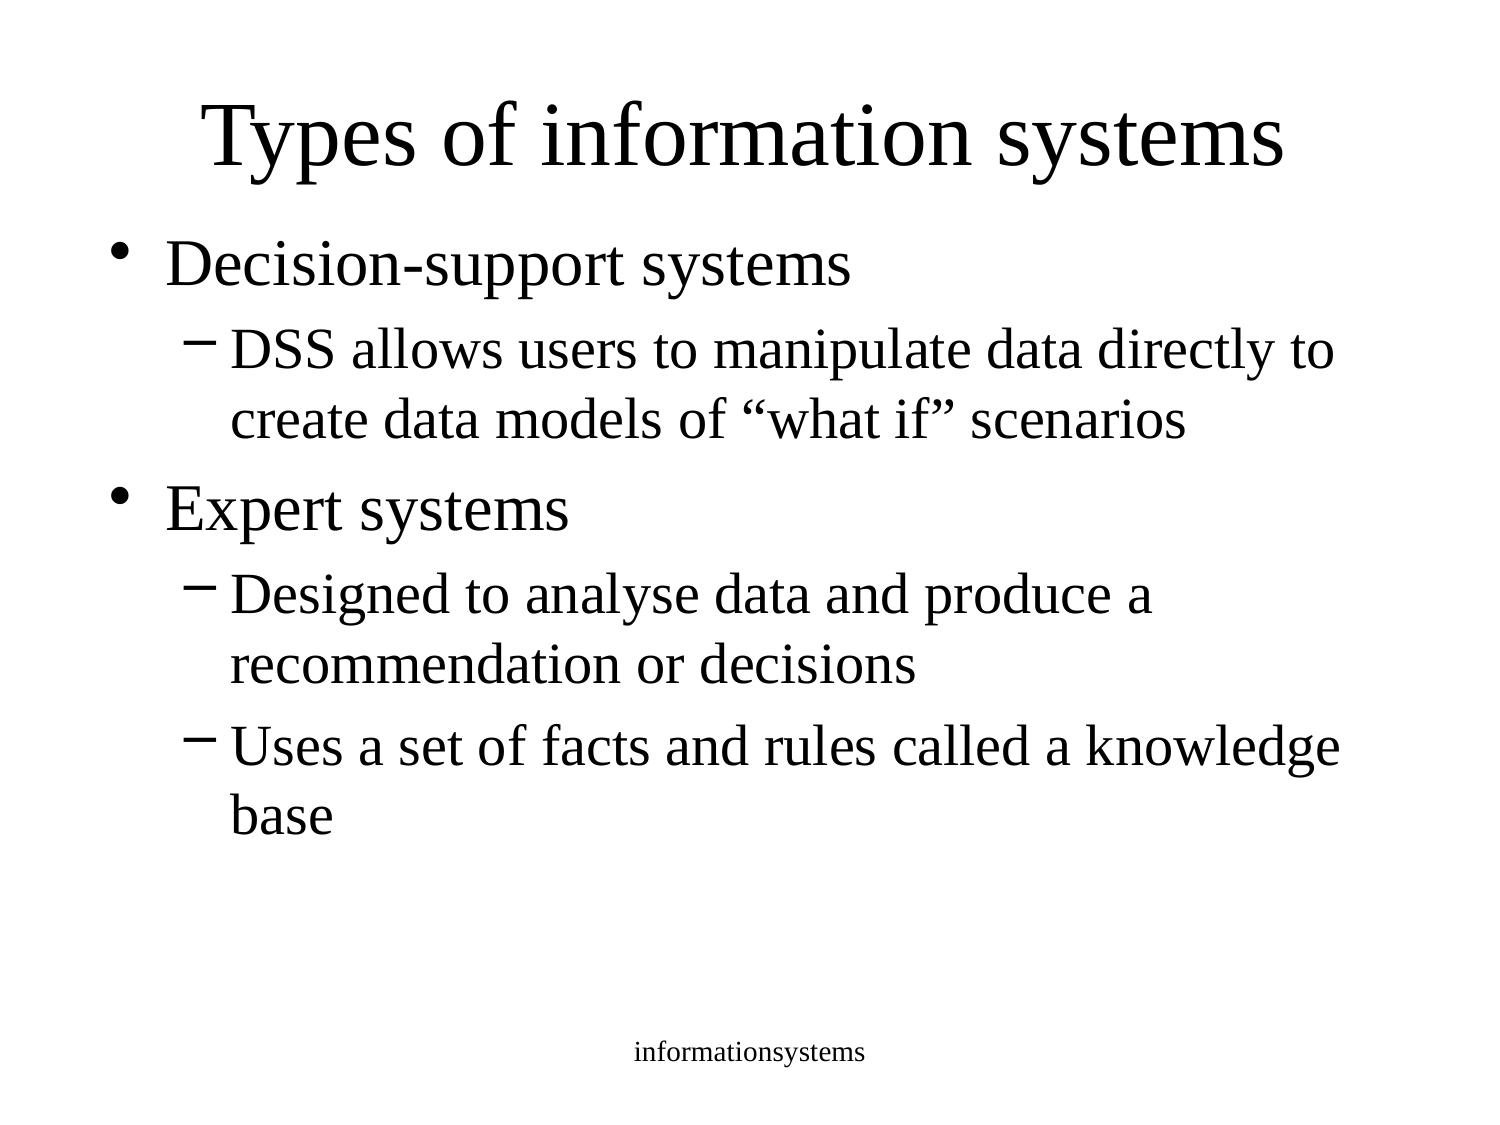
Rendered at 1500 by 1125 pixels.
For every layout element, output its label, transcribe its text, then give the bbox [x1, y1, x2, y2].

footer informationsystems [512, 1032, 988, 1101]
list Decision-support systems DSS allows users to manipulate data directly to create data models of “what if” scenarios Expert systems Designed to analyse data and produce a recommendation or decisions Uses a set of facts and rules called a knowledge base [93, 210, 1430, 1032]
title Types of information systems [81, 46, 1407, 212]
